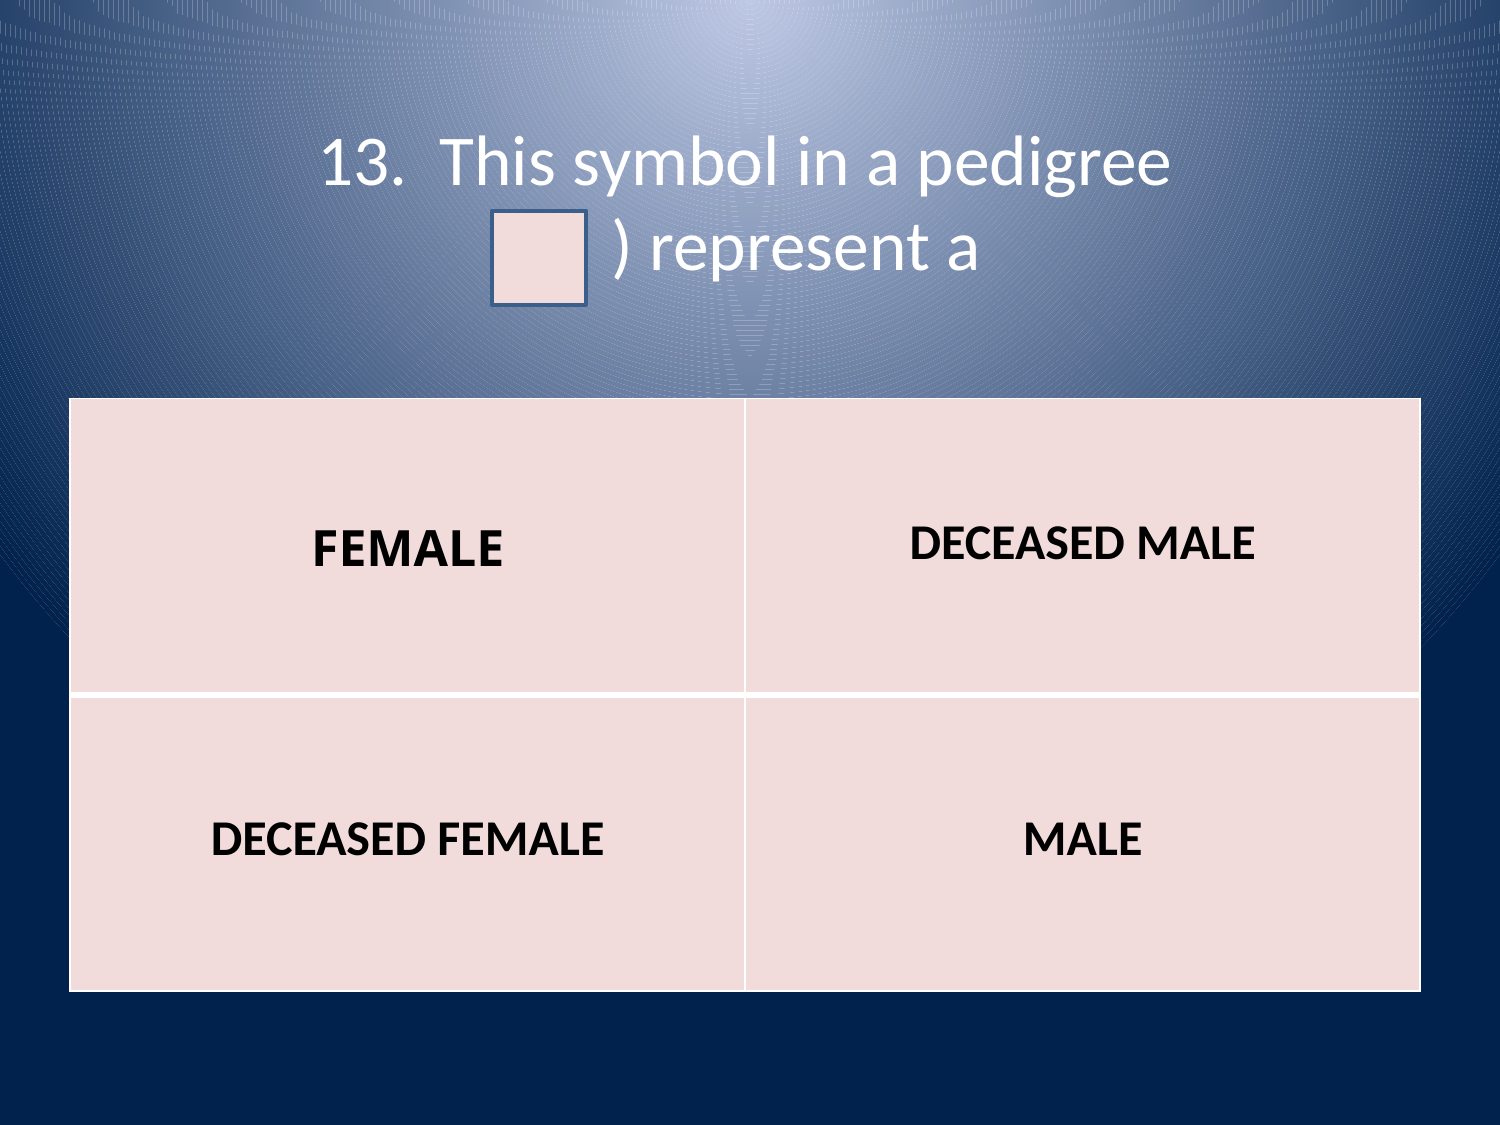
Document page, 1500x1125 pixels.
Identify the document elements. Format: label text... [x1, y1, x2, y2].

text_box [490, 209, 588, 307]
table_header FEMALE [71, 399, 744, 692]
title 13. This symbol in a pedigree ( ) represent a [70, 105, 1421, 293]
table_cell DECEASED FEMALE [71, 698, 744, 990]
table_cell MALE [746, 698, 1419, 990]
table_header DECEASED MALE [746, 399, 1419, 692]
